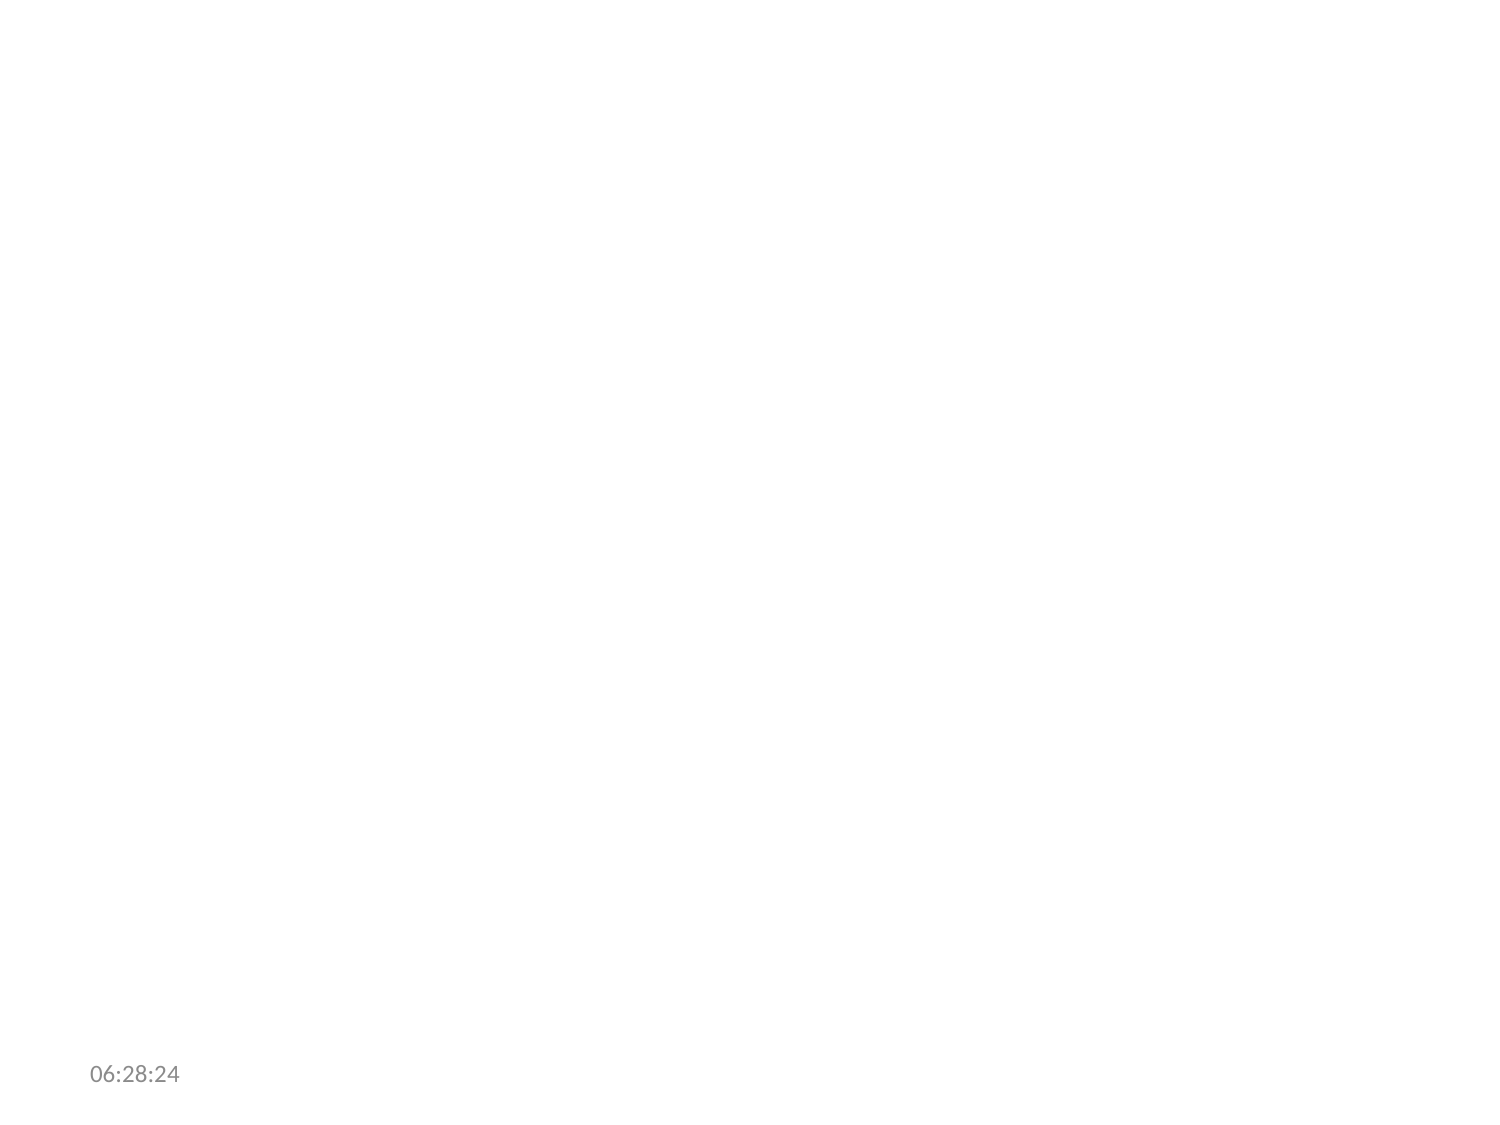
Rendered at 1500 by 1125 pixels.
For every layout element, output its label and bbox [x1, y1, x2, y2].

slide_number [75, 1042, 425, 1103]
